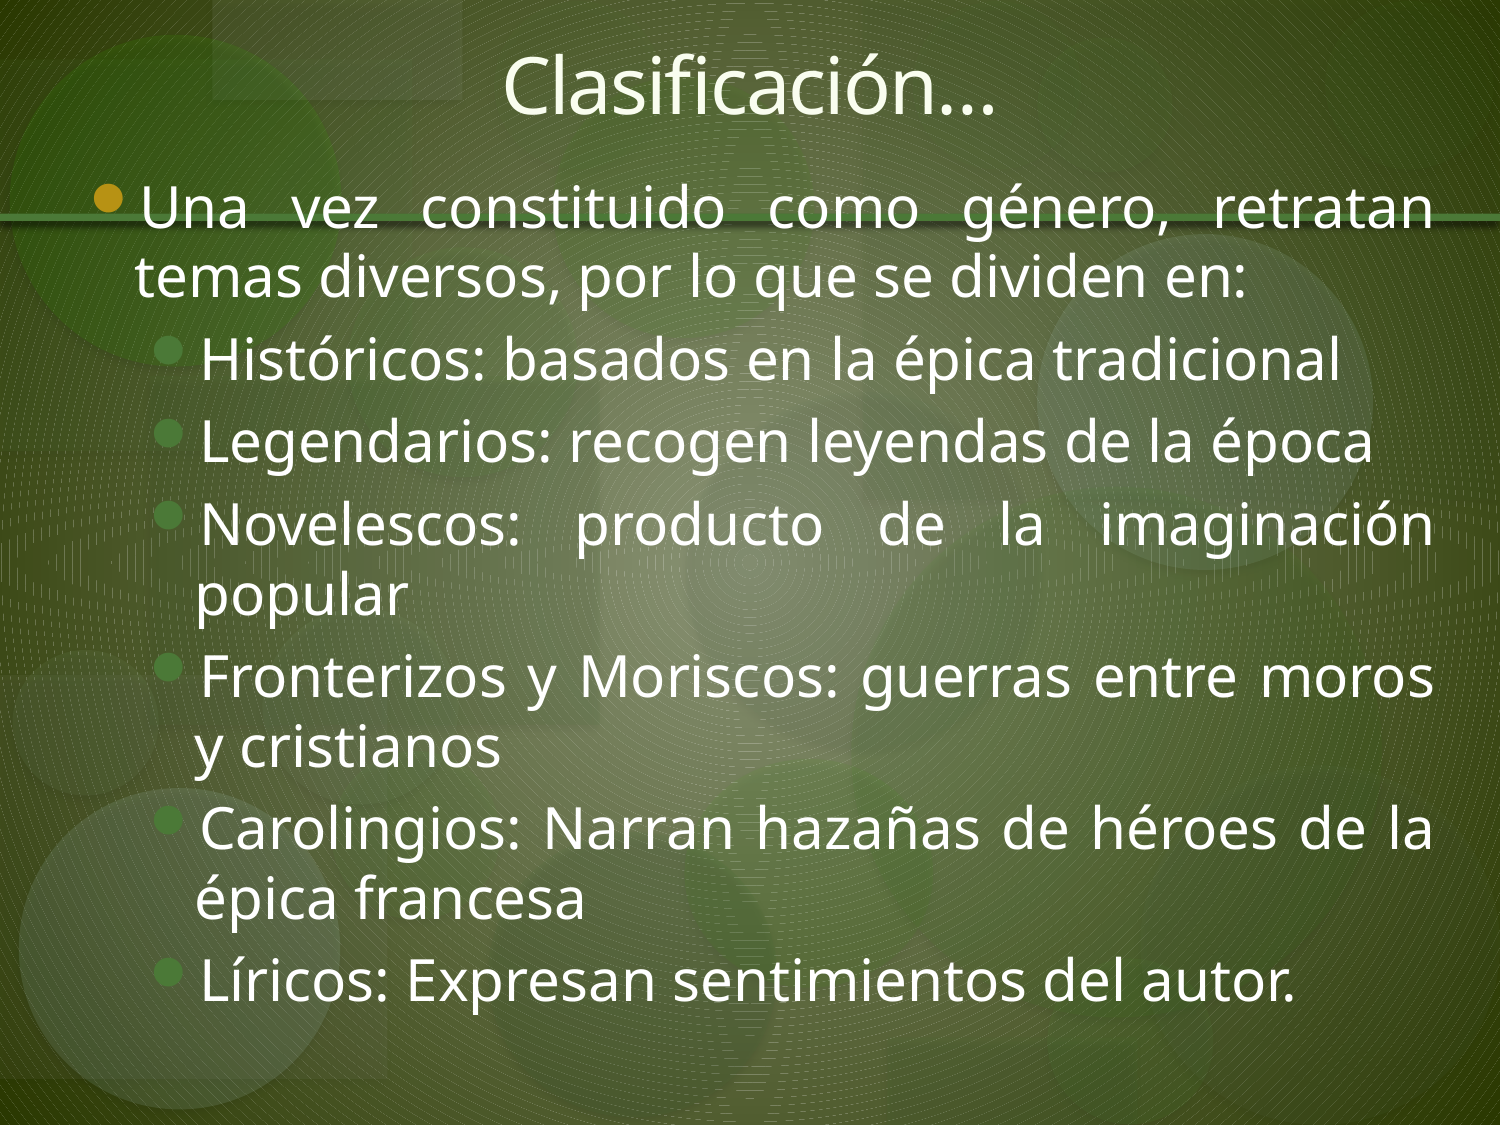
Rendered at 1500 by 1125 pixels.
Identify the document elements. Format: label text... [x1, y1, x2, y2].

list Una vez constituido como género, retratan temas diversos, por lo que se dividen en: Históricos: basados en la épica tradicional Legendarios: recogen leyendas de la época Novelescos: producto de la imaginación popular Fronterizos y Moriscos: guerras entre moros y cristianos Carolingios: Narran hazañas de héroes de la épica francesa Líricos: Expresan sentimientos del autor. [75, 162, 1450, 1038]
title Clasificación… [75, 26, 1425, 138]
